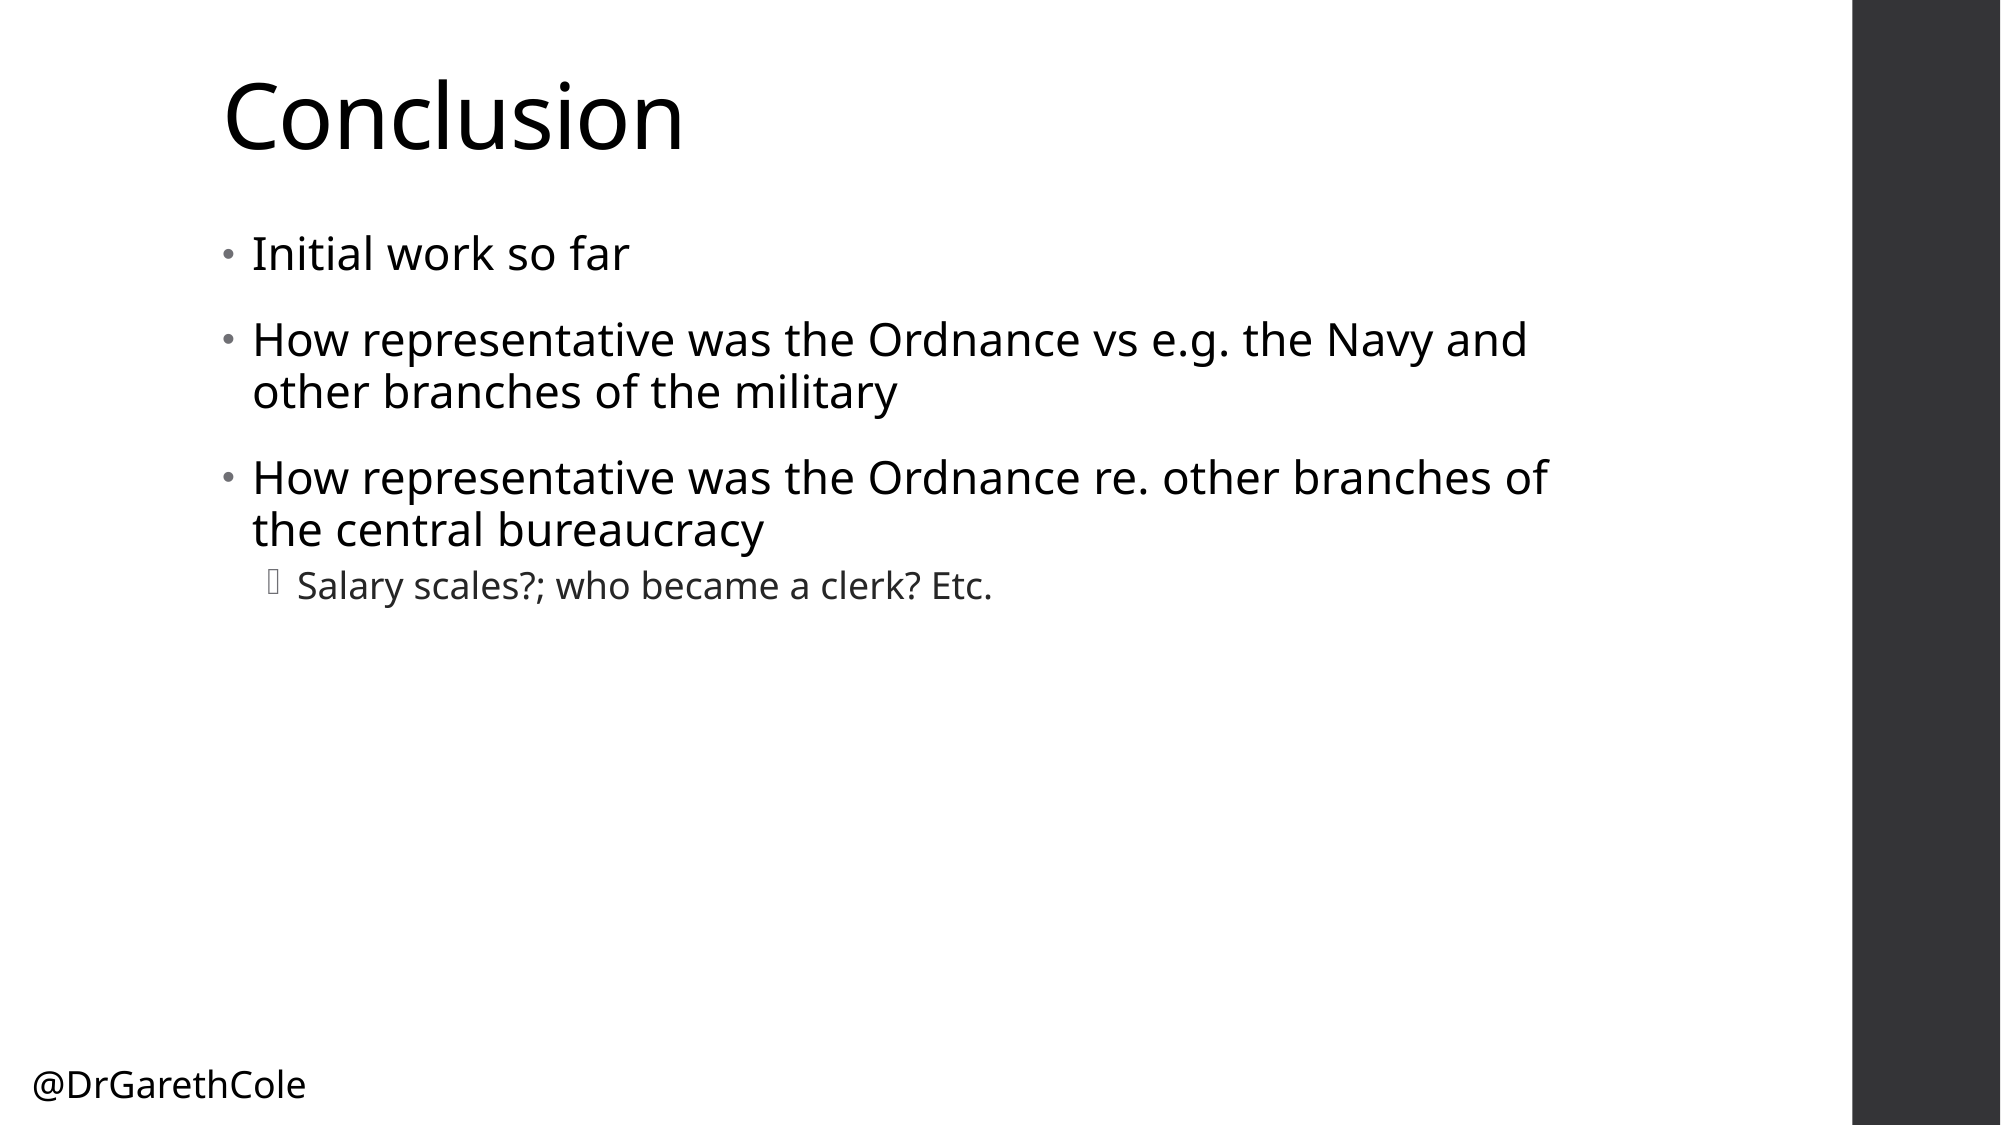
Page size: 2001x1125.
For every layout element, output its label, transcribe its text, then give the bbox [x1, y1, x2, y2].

title Conclusion [206, 60, 1797, 178]
text_box @DrGarethCole [17, 1053, 329, 1114]
list Initial work so far How representative was the Ordnance vs e.g. the Navy and other branches of the military How representative was the Ordnance re. other branches of the central bureaucracy Salary scales?; who became a clerk? Etc. [206, 221, 1617, 1014]
